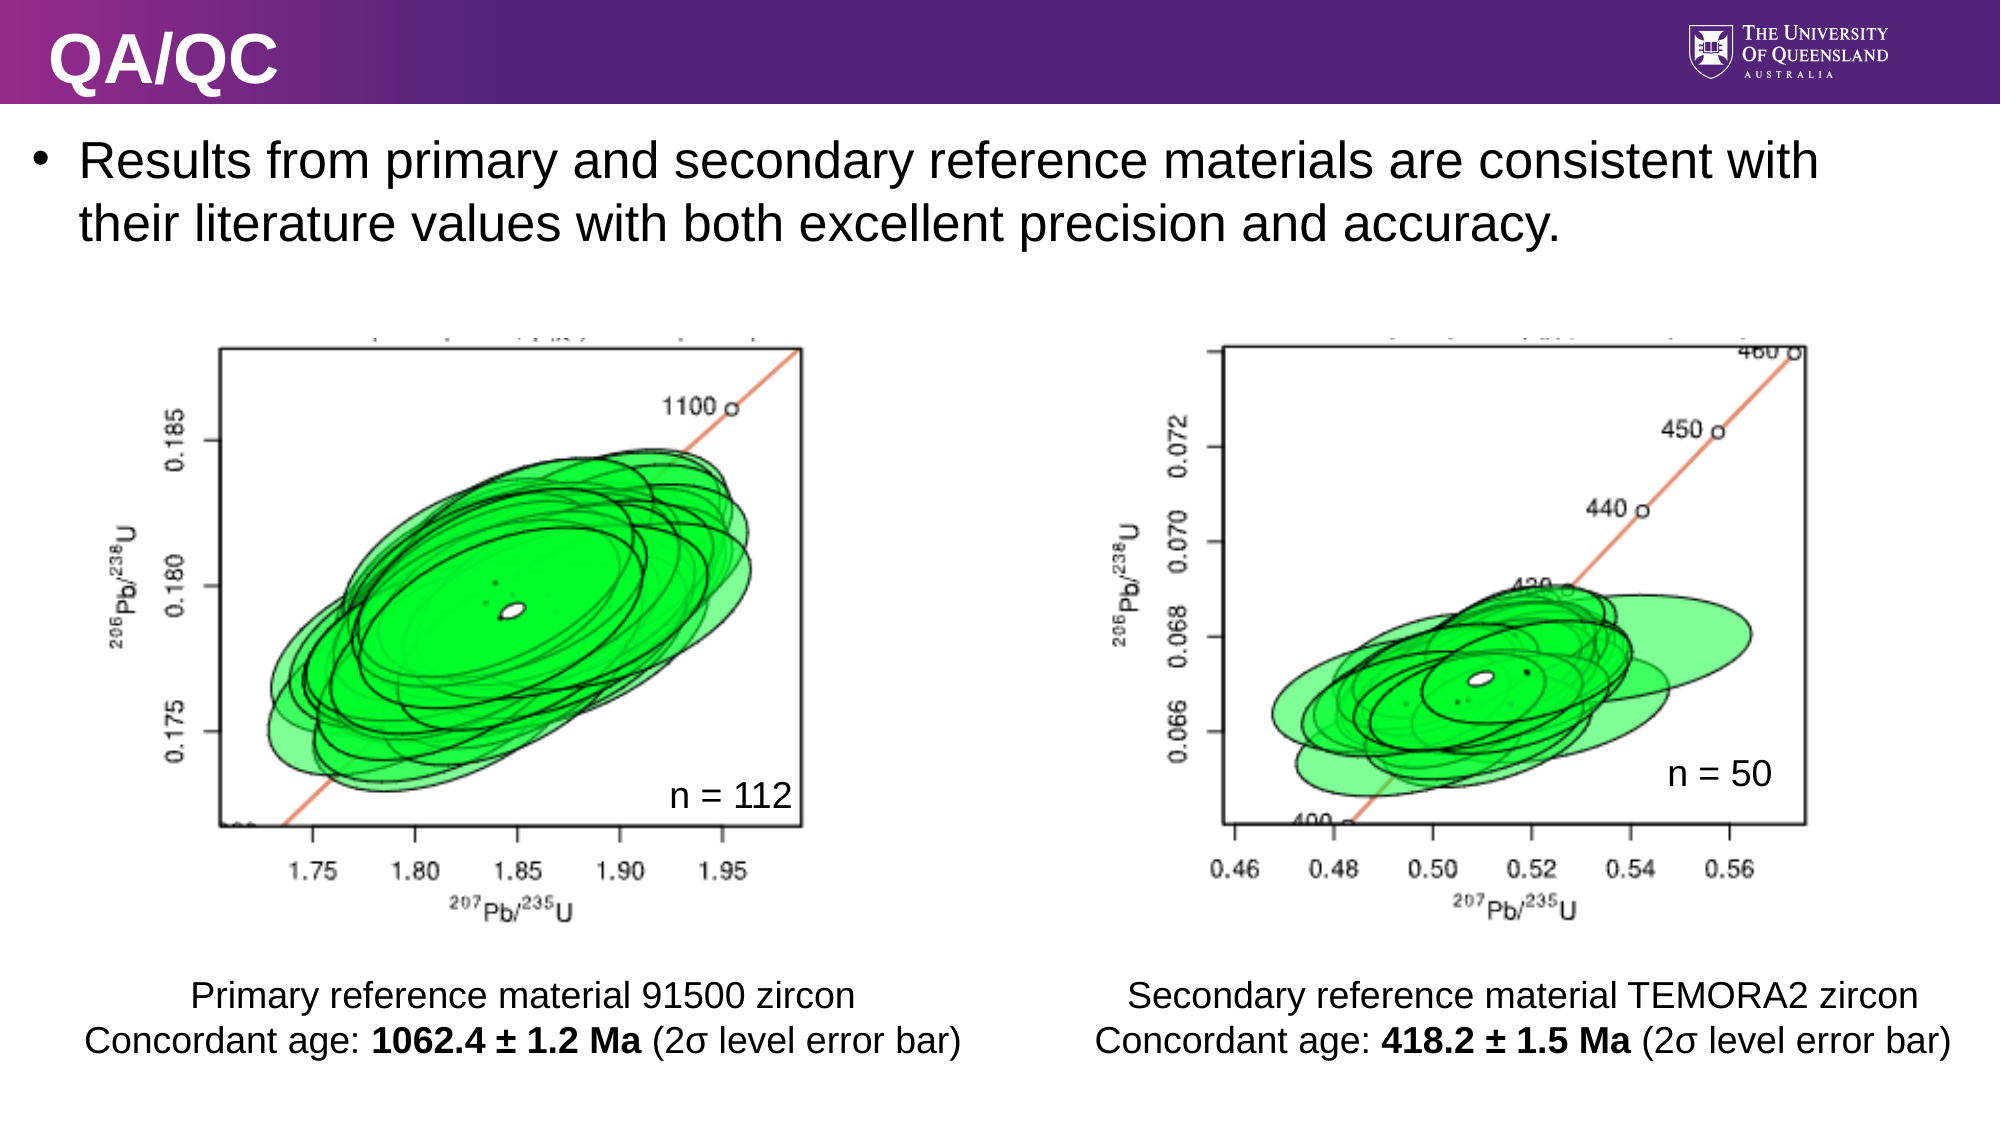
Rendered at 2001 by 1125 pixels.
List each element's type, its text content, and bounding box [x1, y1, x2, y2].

picture [106, 338, 819, 935]
text_box Secondary reference material TEMORA2 zircon Concordant age: 418.2 ± 1.5 Ma (2σ level error bar) [1079, 963, 1967, 1069]
text_box Results from primary and secondary reference materials are consistent with their literature values with both excellent precision and accuracy. [16, 118, 1887, 259]
text_box Primary reference material 91500 zircon Concordant age: 1062.4 ± 1.2 Ma (2σ level error bar) [69, 963, 978, 1069]
text_box QA/QC [48, 0, 1720, 118]
picture [1720, 25, 1888, 79]
picture [1109, 291, 1821, 933]
